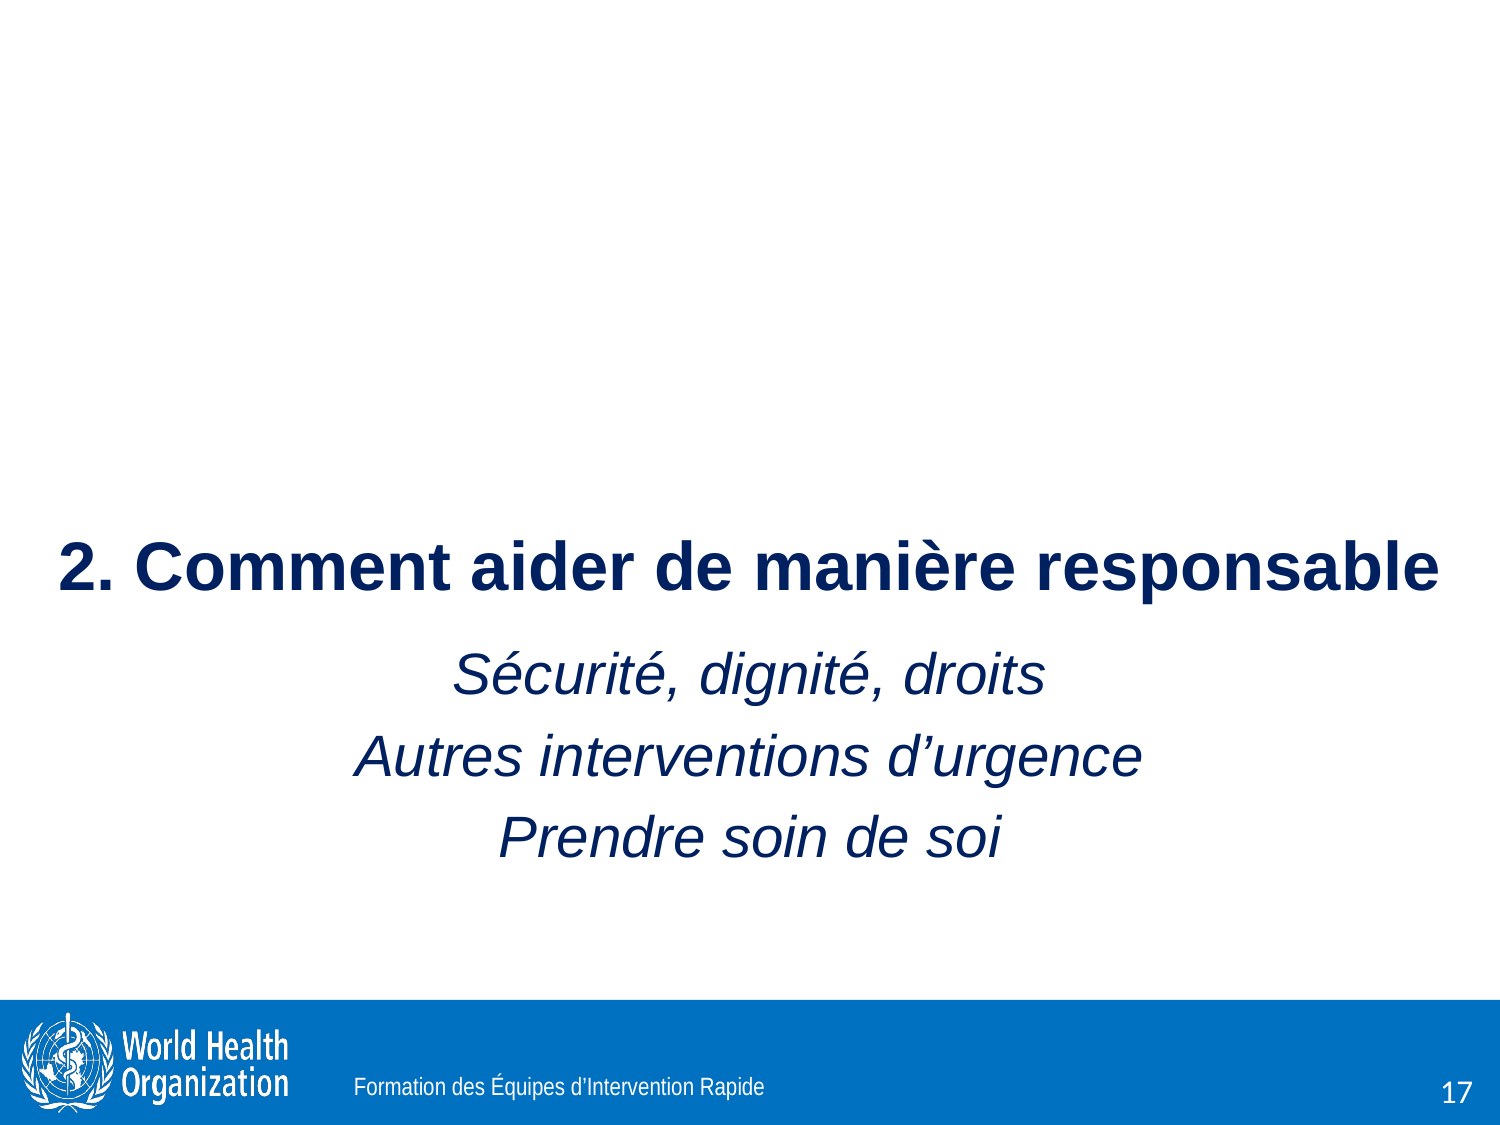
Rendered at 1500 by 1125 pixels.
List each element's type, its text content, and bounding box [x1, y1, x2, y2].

title 2. Comment aider de manière responsable [42, 468, 1457, 657]
list Sécurité, dignité, droits Autres interventions d’urgence Prendre soin de soi [75, 628, 1425, 988]
picture [21, 1012, 288, 1113]
